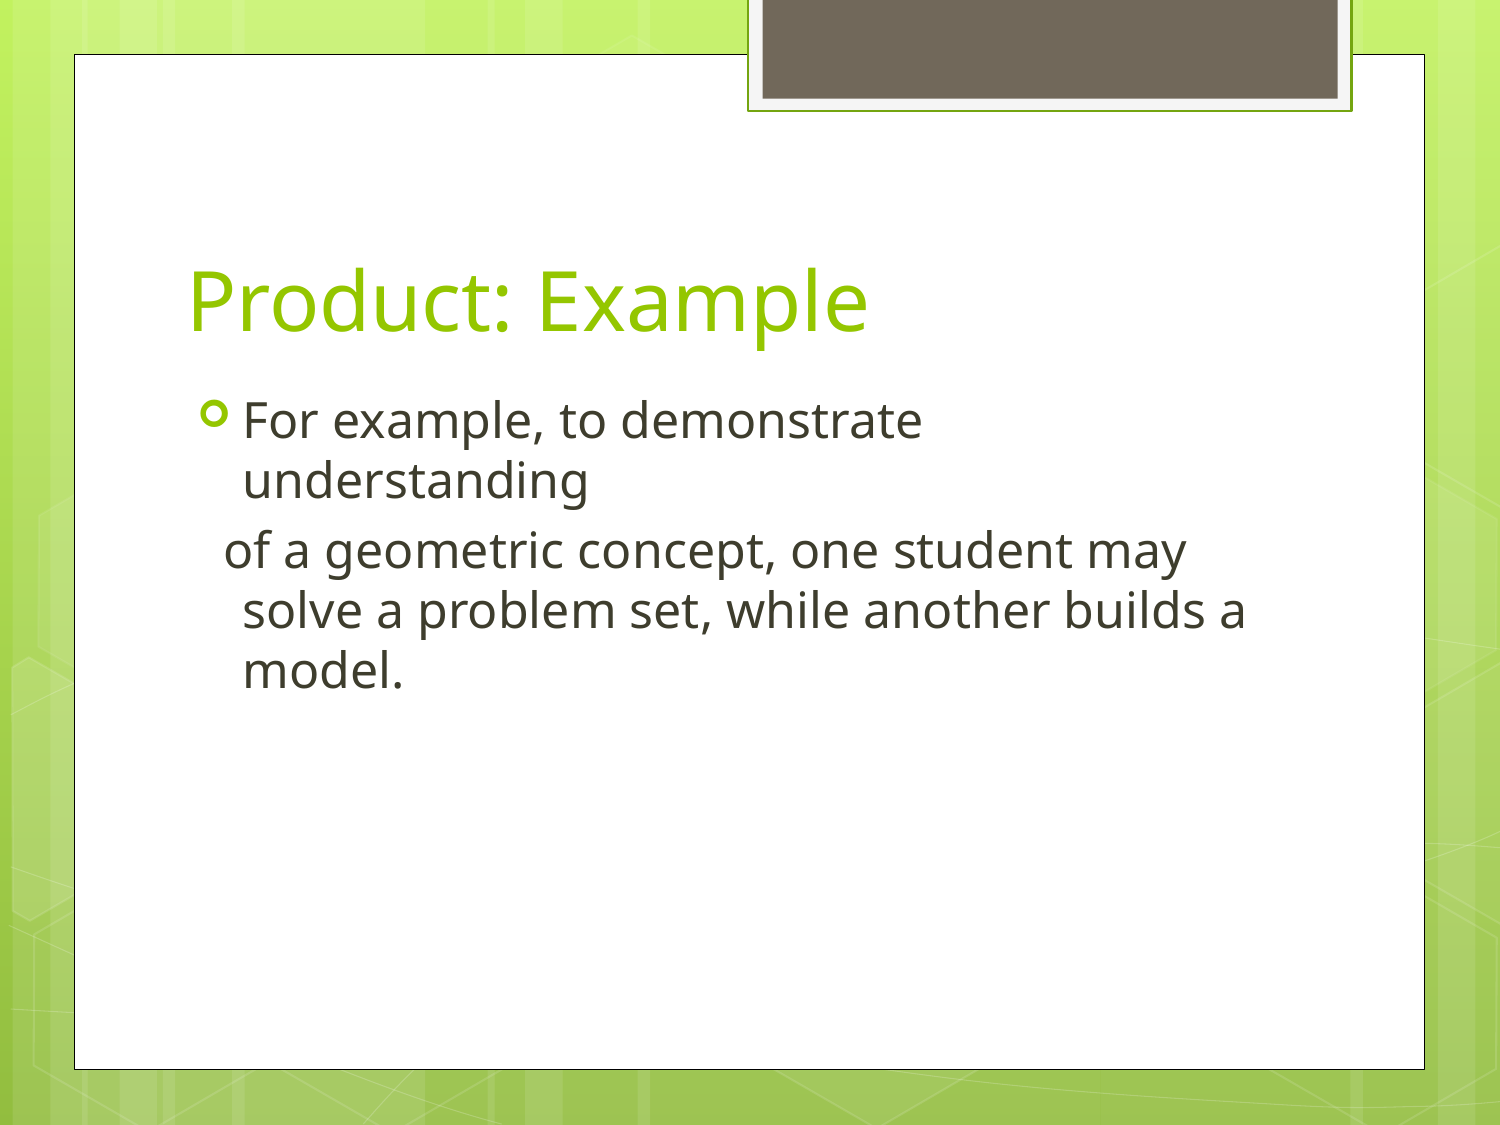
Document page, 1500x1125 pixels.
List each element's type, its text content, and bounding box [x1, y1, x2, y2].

title Product: Example [171, 168, 1324, 357]
list For example, to demonstrate understanding of a geometric concept, one student may solve a problem set, while another builds a model. [171, 381, 1283, 957]
